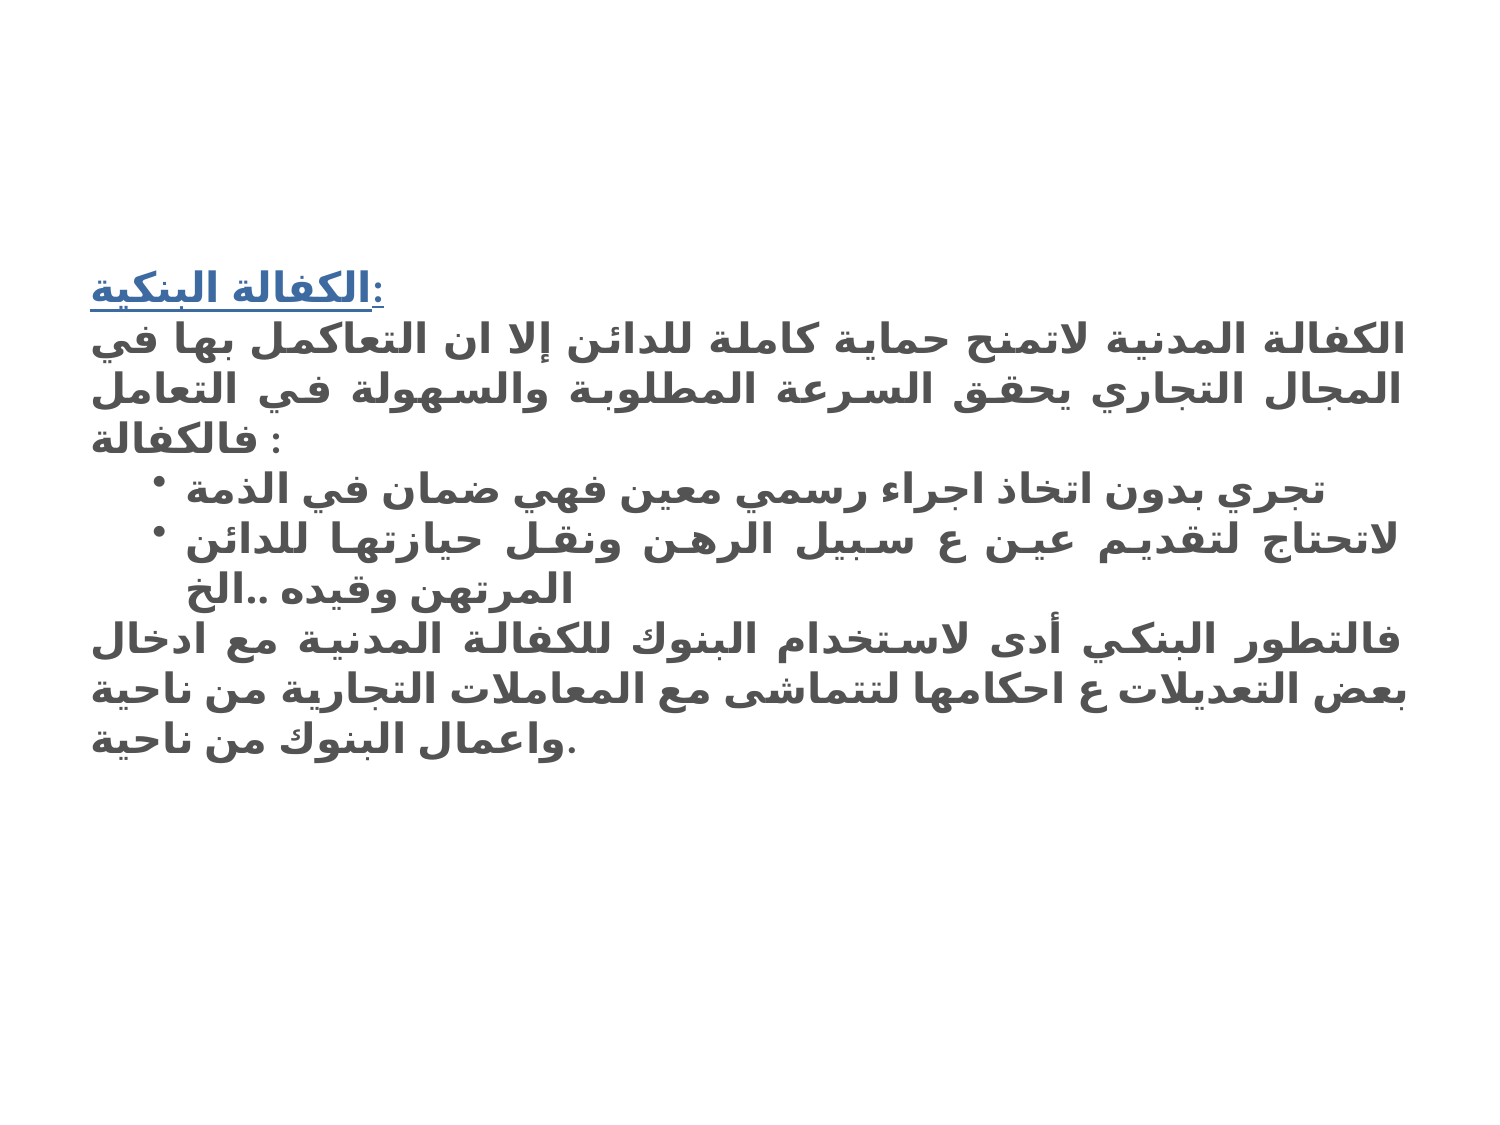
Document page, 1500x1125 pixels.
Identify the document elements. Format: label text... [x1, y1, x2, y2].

list الكفالة البنكية: الكفالة المدنية لاتمنح حماية كاملة للدائن إلا ان التعاكمل بها في المجال التجاري يحقق السرعة المطلوبة والسهولة في التعامل فالكفالة : تجري بدون اتخاذ اجراء رسمي معين فهي ضمان في الذمة لاتحتاج لتقديم عين ع سبيل الرهن ونقل حيازتها للدائن المرتهن وقيده ..الخ فالتطور البنكي أدى لاستخدام البنوك للكفالة المدنية مع ادخال بعض التعديلات ع احكامها لتتماشى مع المعاملات التجارية من ناحية واعمال البنوك من ناحية. [75, 253, 1425, 971]
